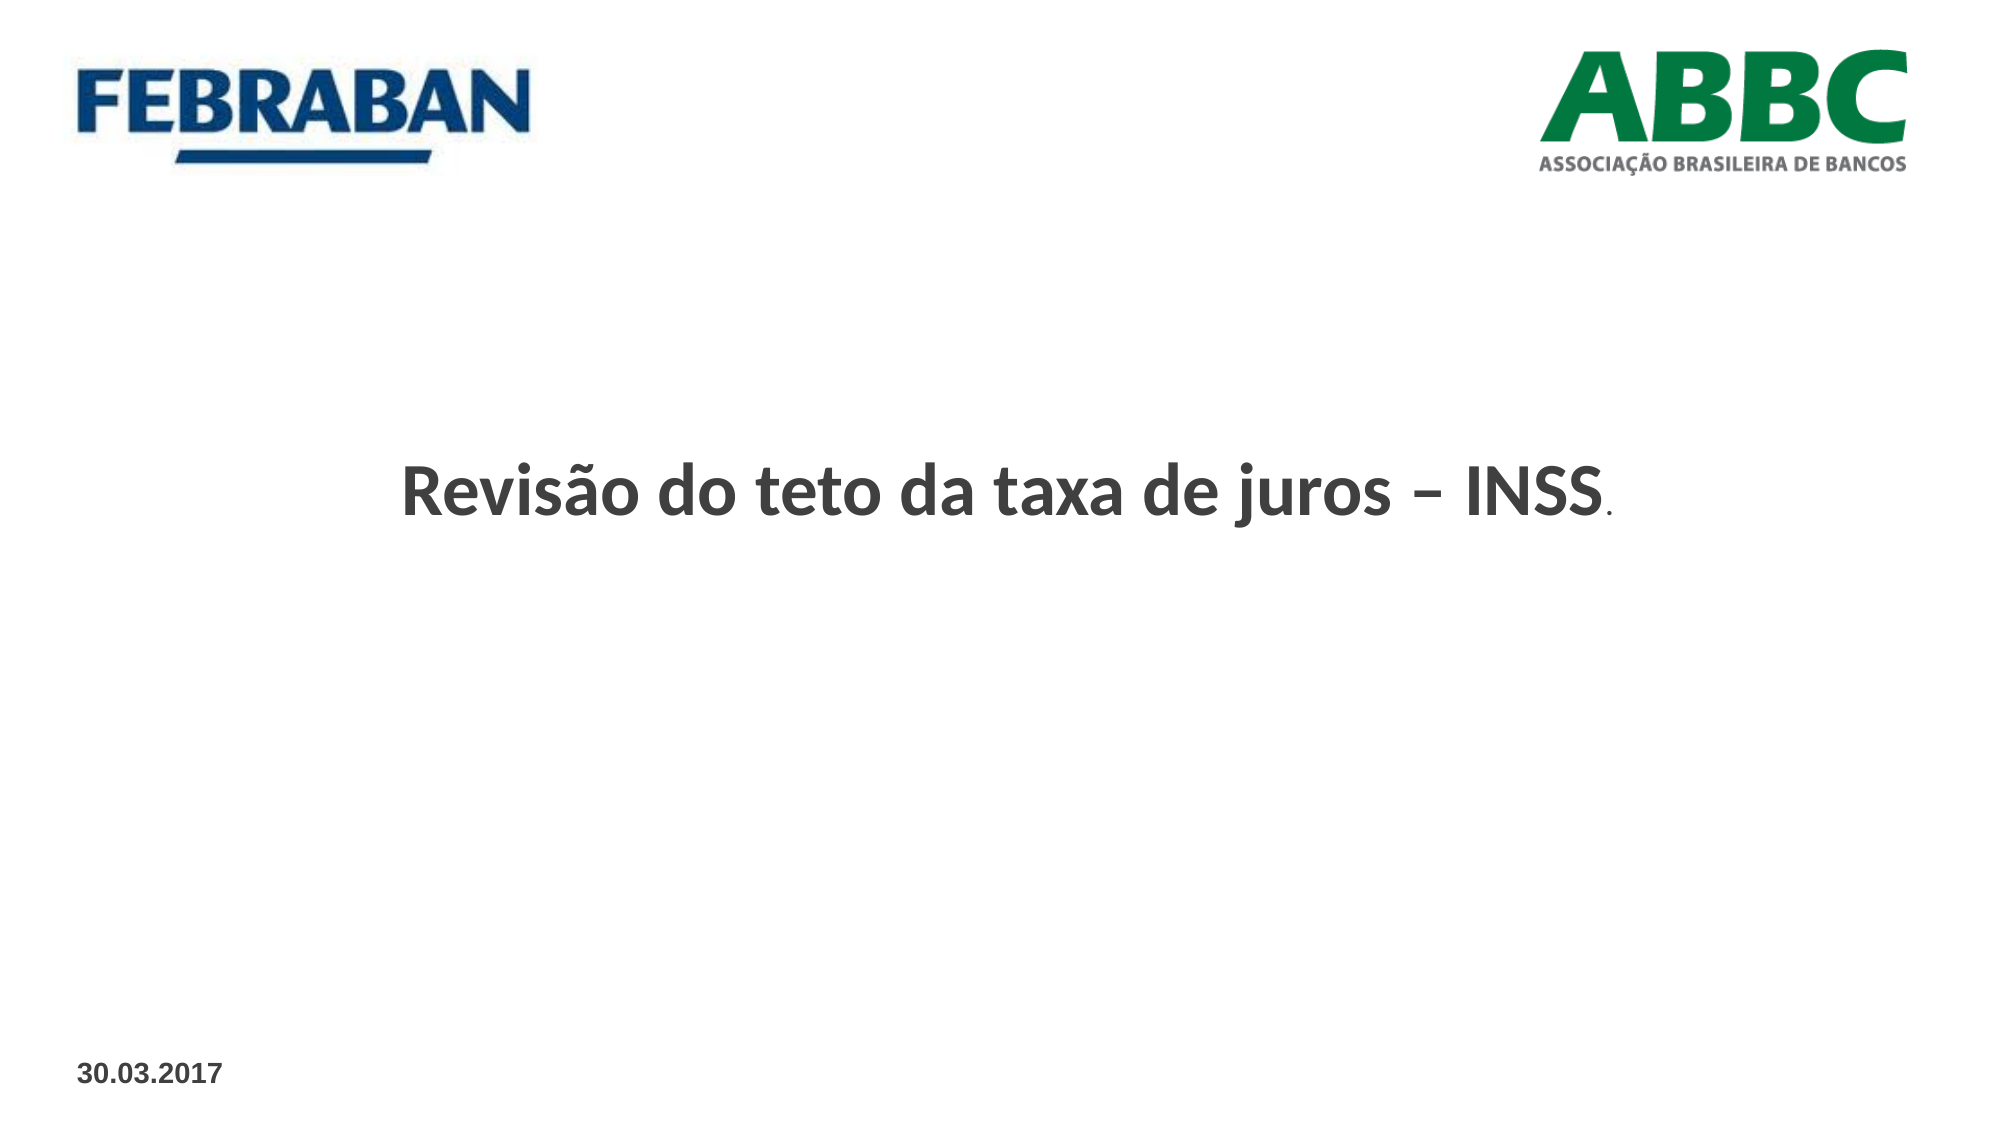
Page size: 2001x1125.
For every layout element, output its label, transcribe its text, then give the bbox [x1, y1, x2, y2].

picture [1539, 49, 1908, 176]
text_box 30.03.2017 [62, 1047, 419, 1097]
picture [61, 49, 538, 176]
text_box Revisão do teto da taxa de juros – INSS. [124, 432, 1890, 538]
